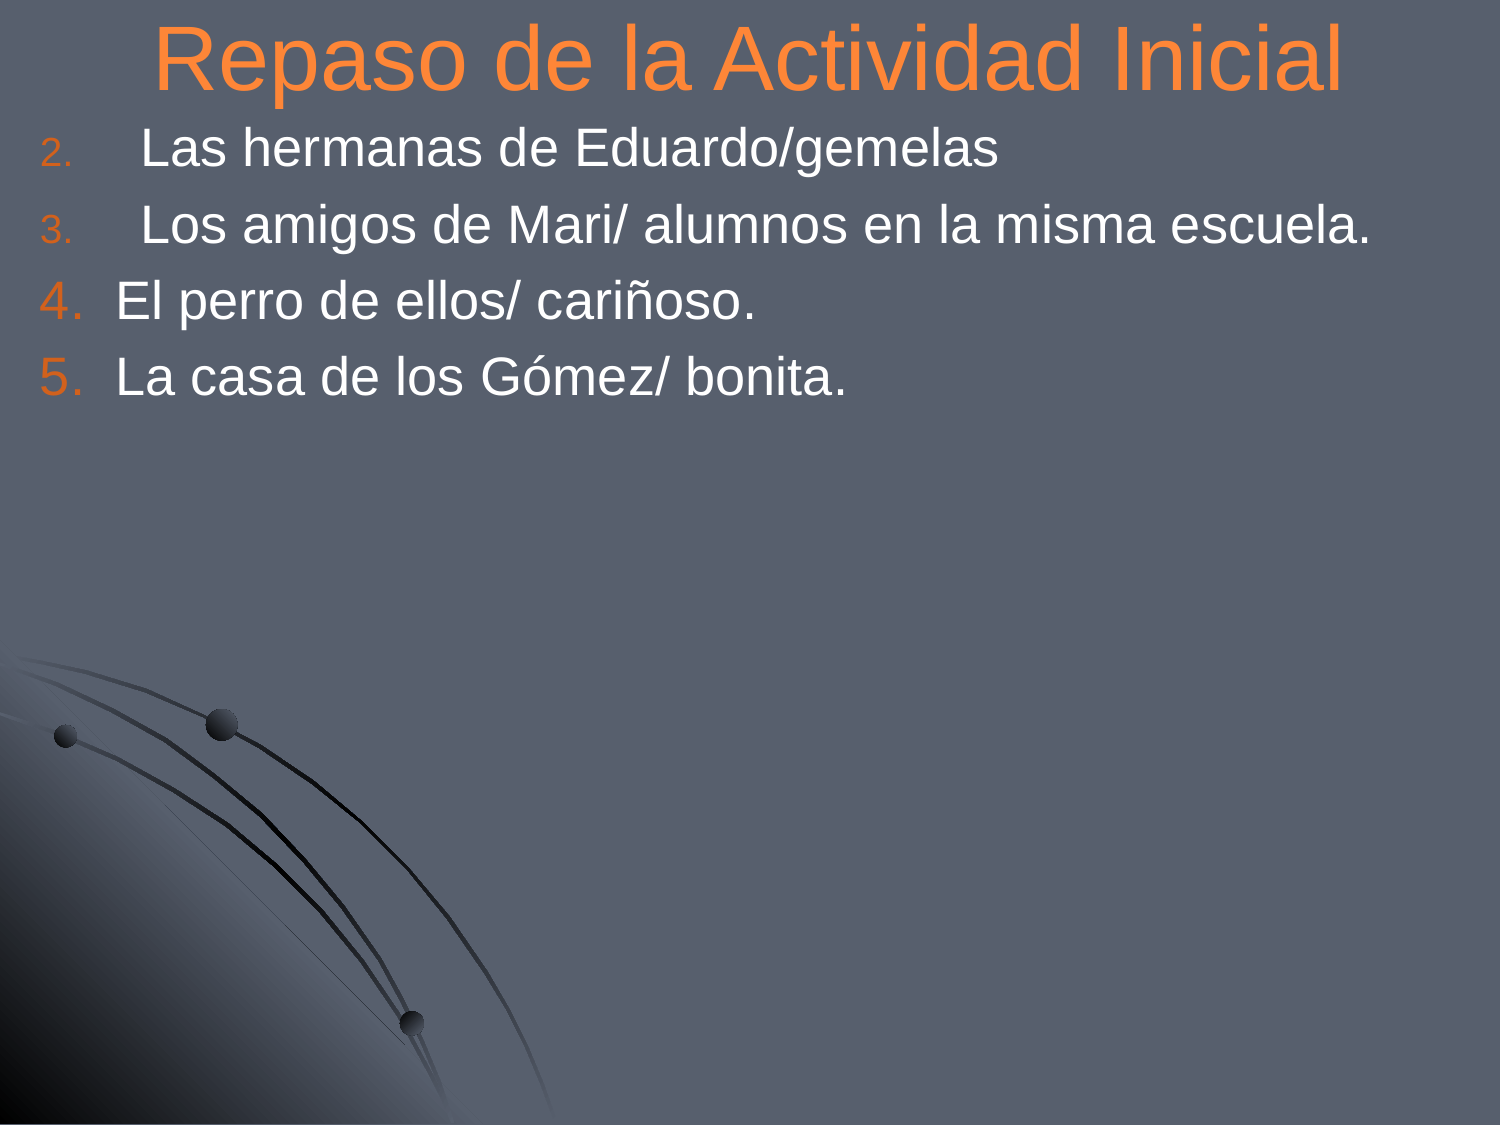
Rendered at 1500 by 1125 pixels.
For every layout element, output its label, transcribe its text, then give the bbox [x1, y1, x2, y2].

title Repaso de la Actividad Inicial [75, 0, 1425, 133]
list Las hermanas de Eduardo/gemelas Los amigos de Mari/ alumnos en la misma escuela. 4. El perro de ellos/ cariñoso. 5. La casa de los Gómez/ bonita. [24, 112, 1475, 1038]
